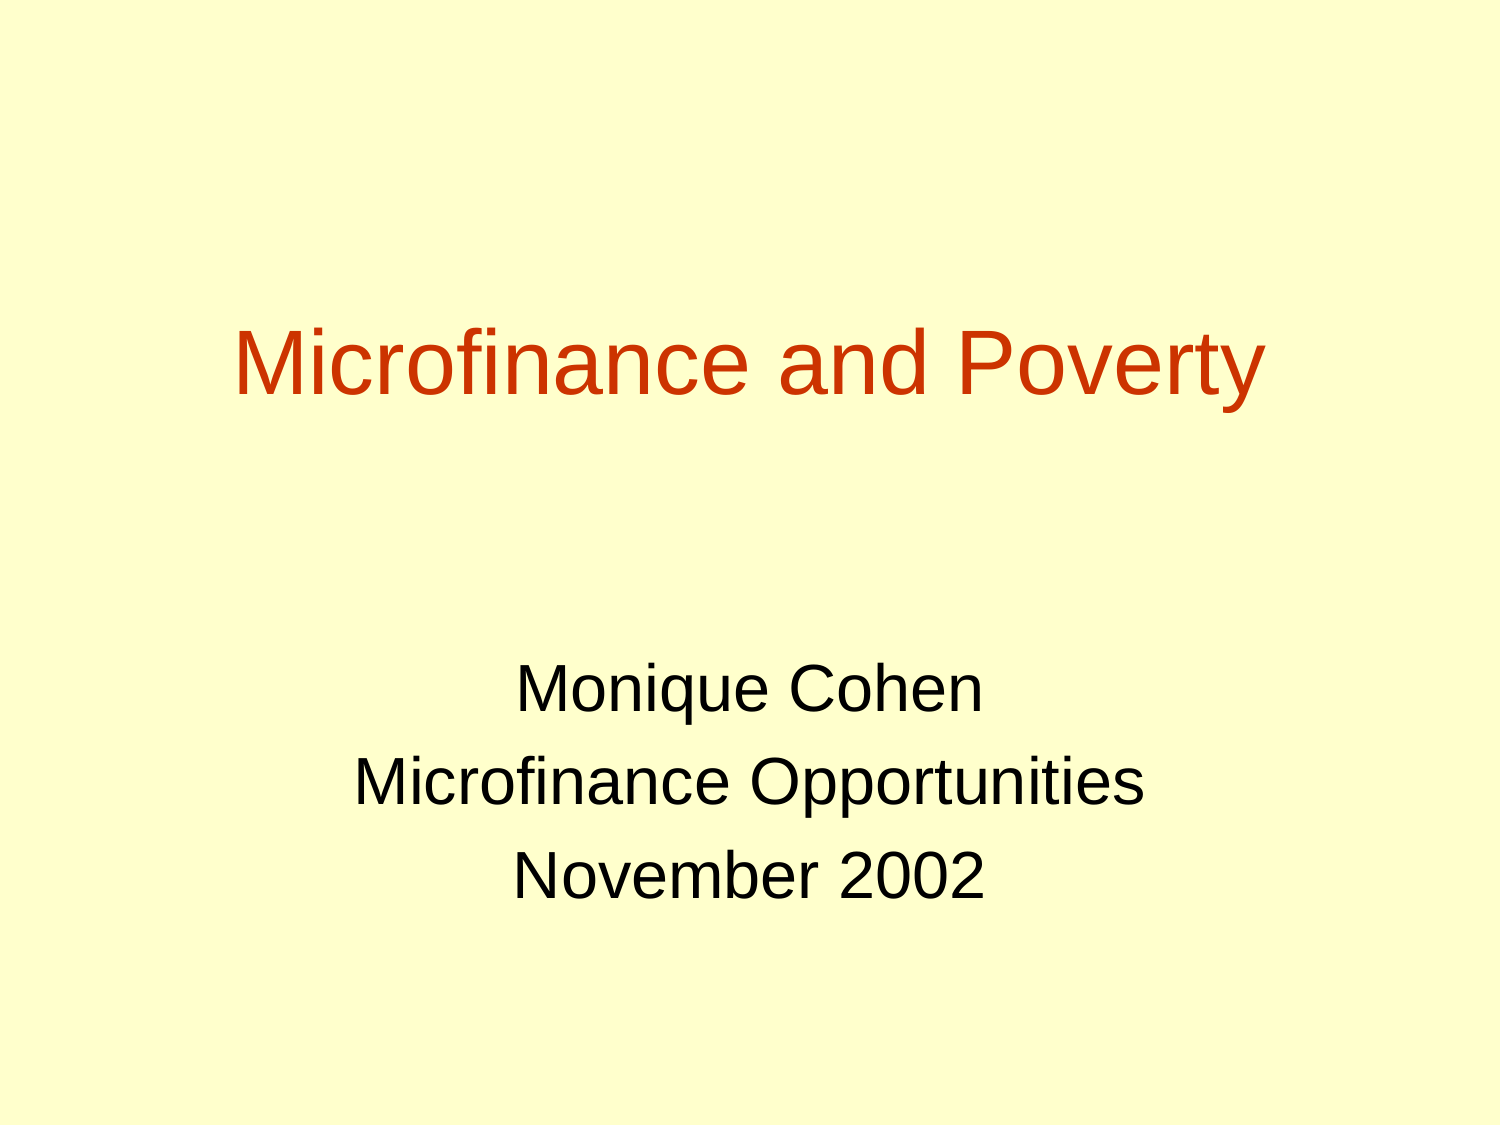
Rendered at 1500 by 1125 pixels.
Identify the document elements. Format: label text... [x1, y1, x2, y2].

subtitle Monique Cohen Microfinance Opportunities November 2002 [224, 637, 1276, 926]
title Microfinance and Poverty [112, 237, 1388, 479]
